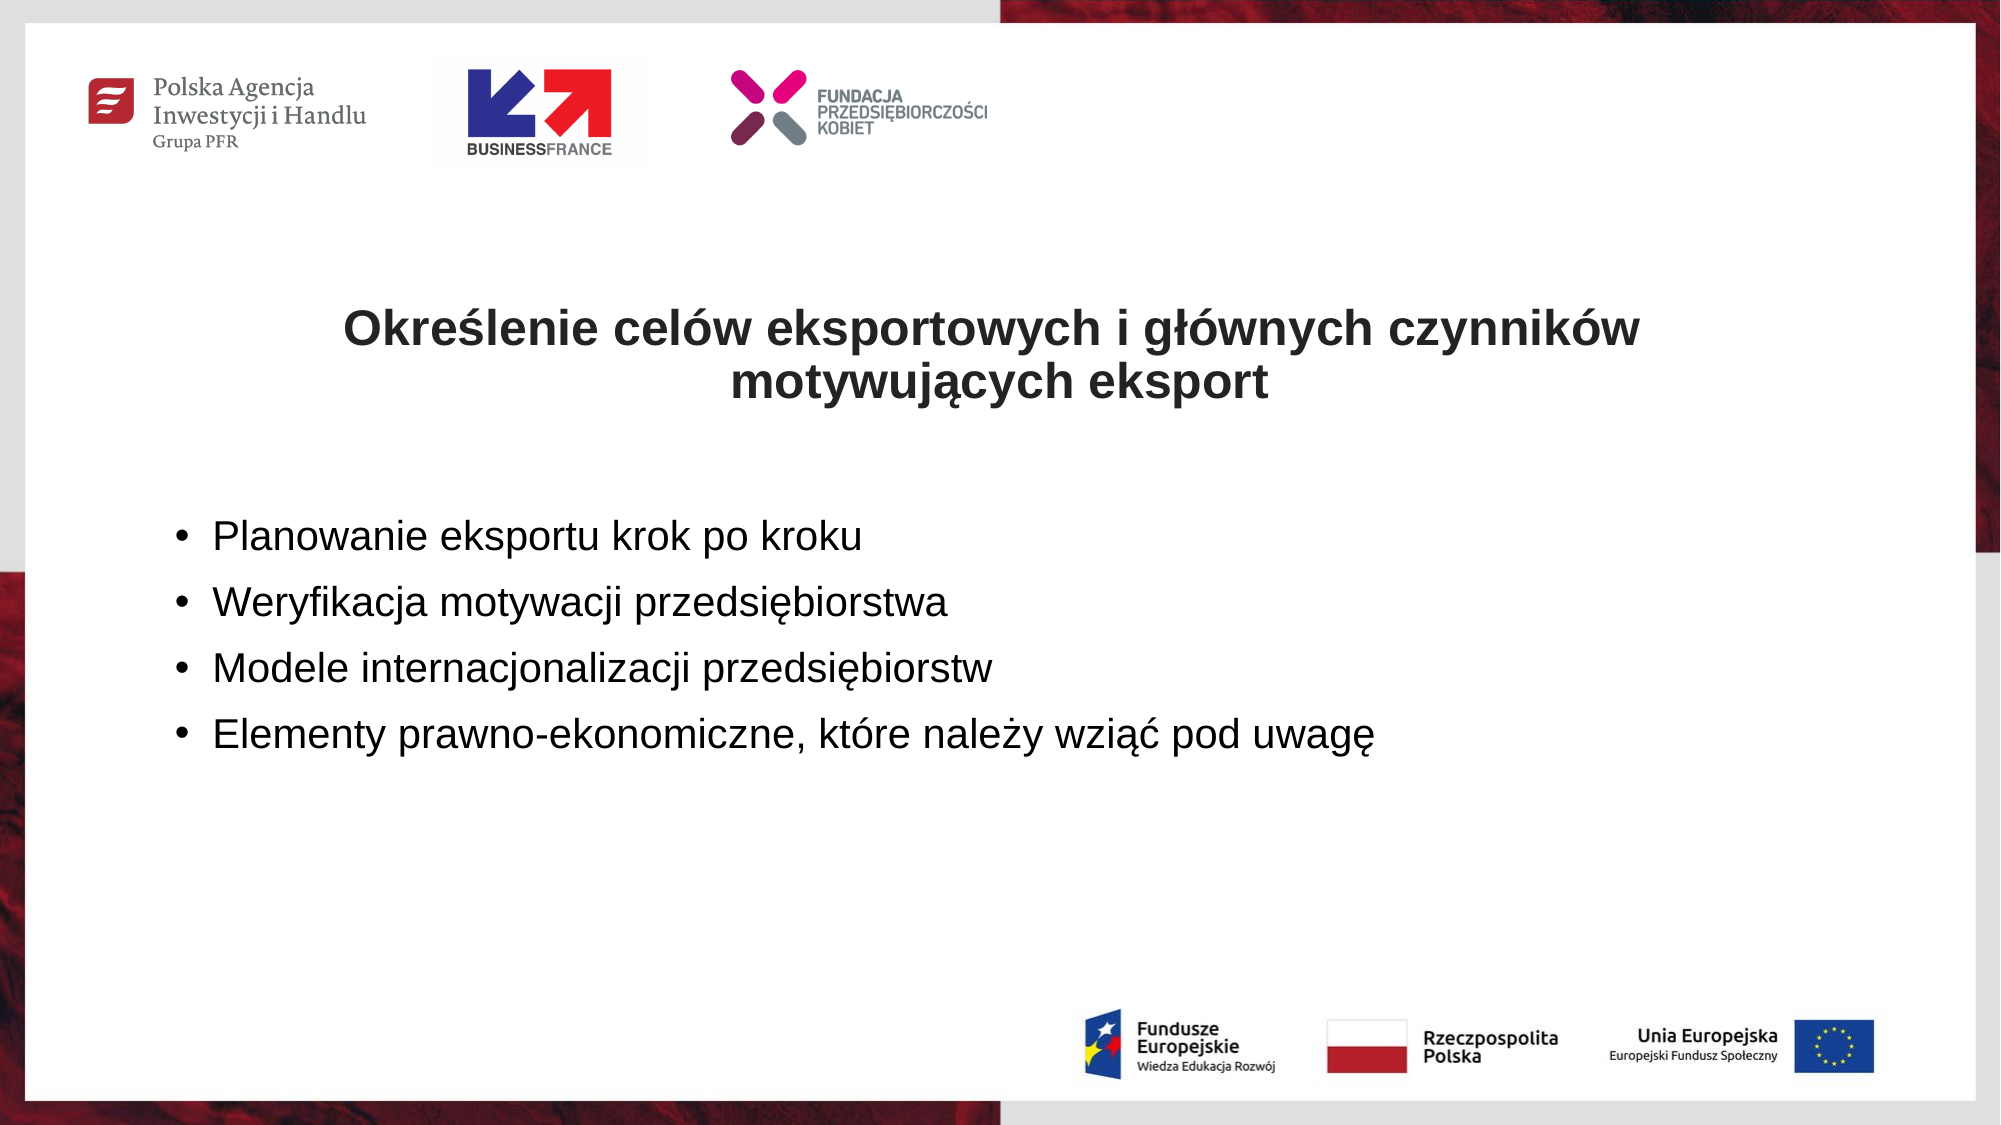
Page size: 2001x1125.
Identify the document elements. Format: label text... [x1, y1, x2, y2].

list Planowanie eksportu krok po kroku Weryfikacja motywacji przedsiębiorstwa Modele internacjonalizacji przedsiębiorstw Elementy prawno-ekonomiczne, które należy wziąć pod uwagę [159, 507, 1863, 878]
title Określenie celów eksportowych i głównych czynników motywujących eksport [137, 247, 1863, 465]
picture [0, 0, 2001, 1125]
